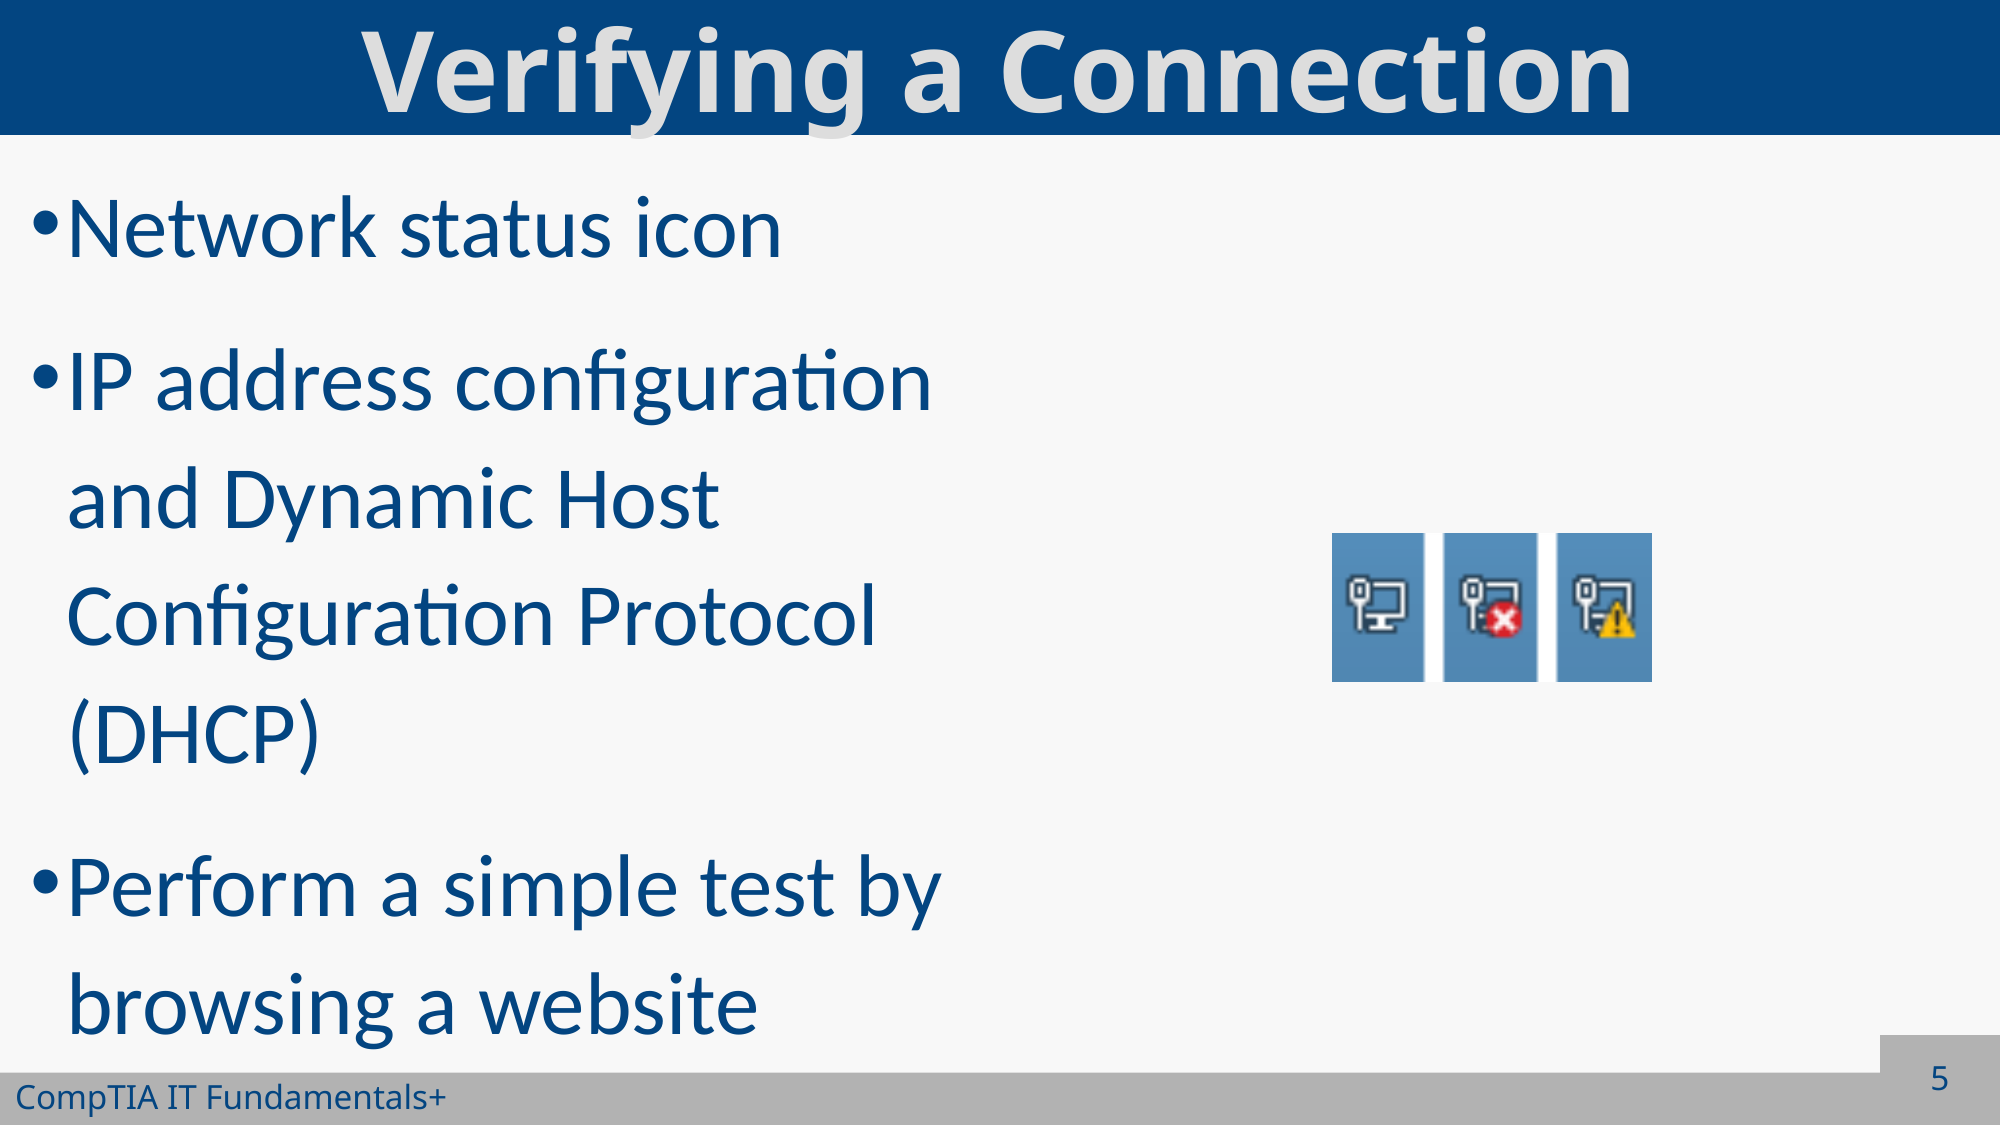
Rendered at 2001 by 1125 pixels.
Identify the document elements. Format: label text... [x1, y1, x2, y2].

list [1332, 533, 1652, 682]
slide_number 5 [1880, 1035, 2000, 1125]
footer CompTIA IT Fundamentals+ [0, 1072, 1880, 1125]
list Network status icon IP address configuration and Dynamic Host Configuration Protocol (DHCP) Perform a simple test by browsing a website [15, 149, 990, 1065]
title Verifying a Connection [0, 0, 2000, 135]
